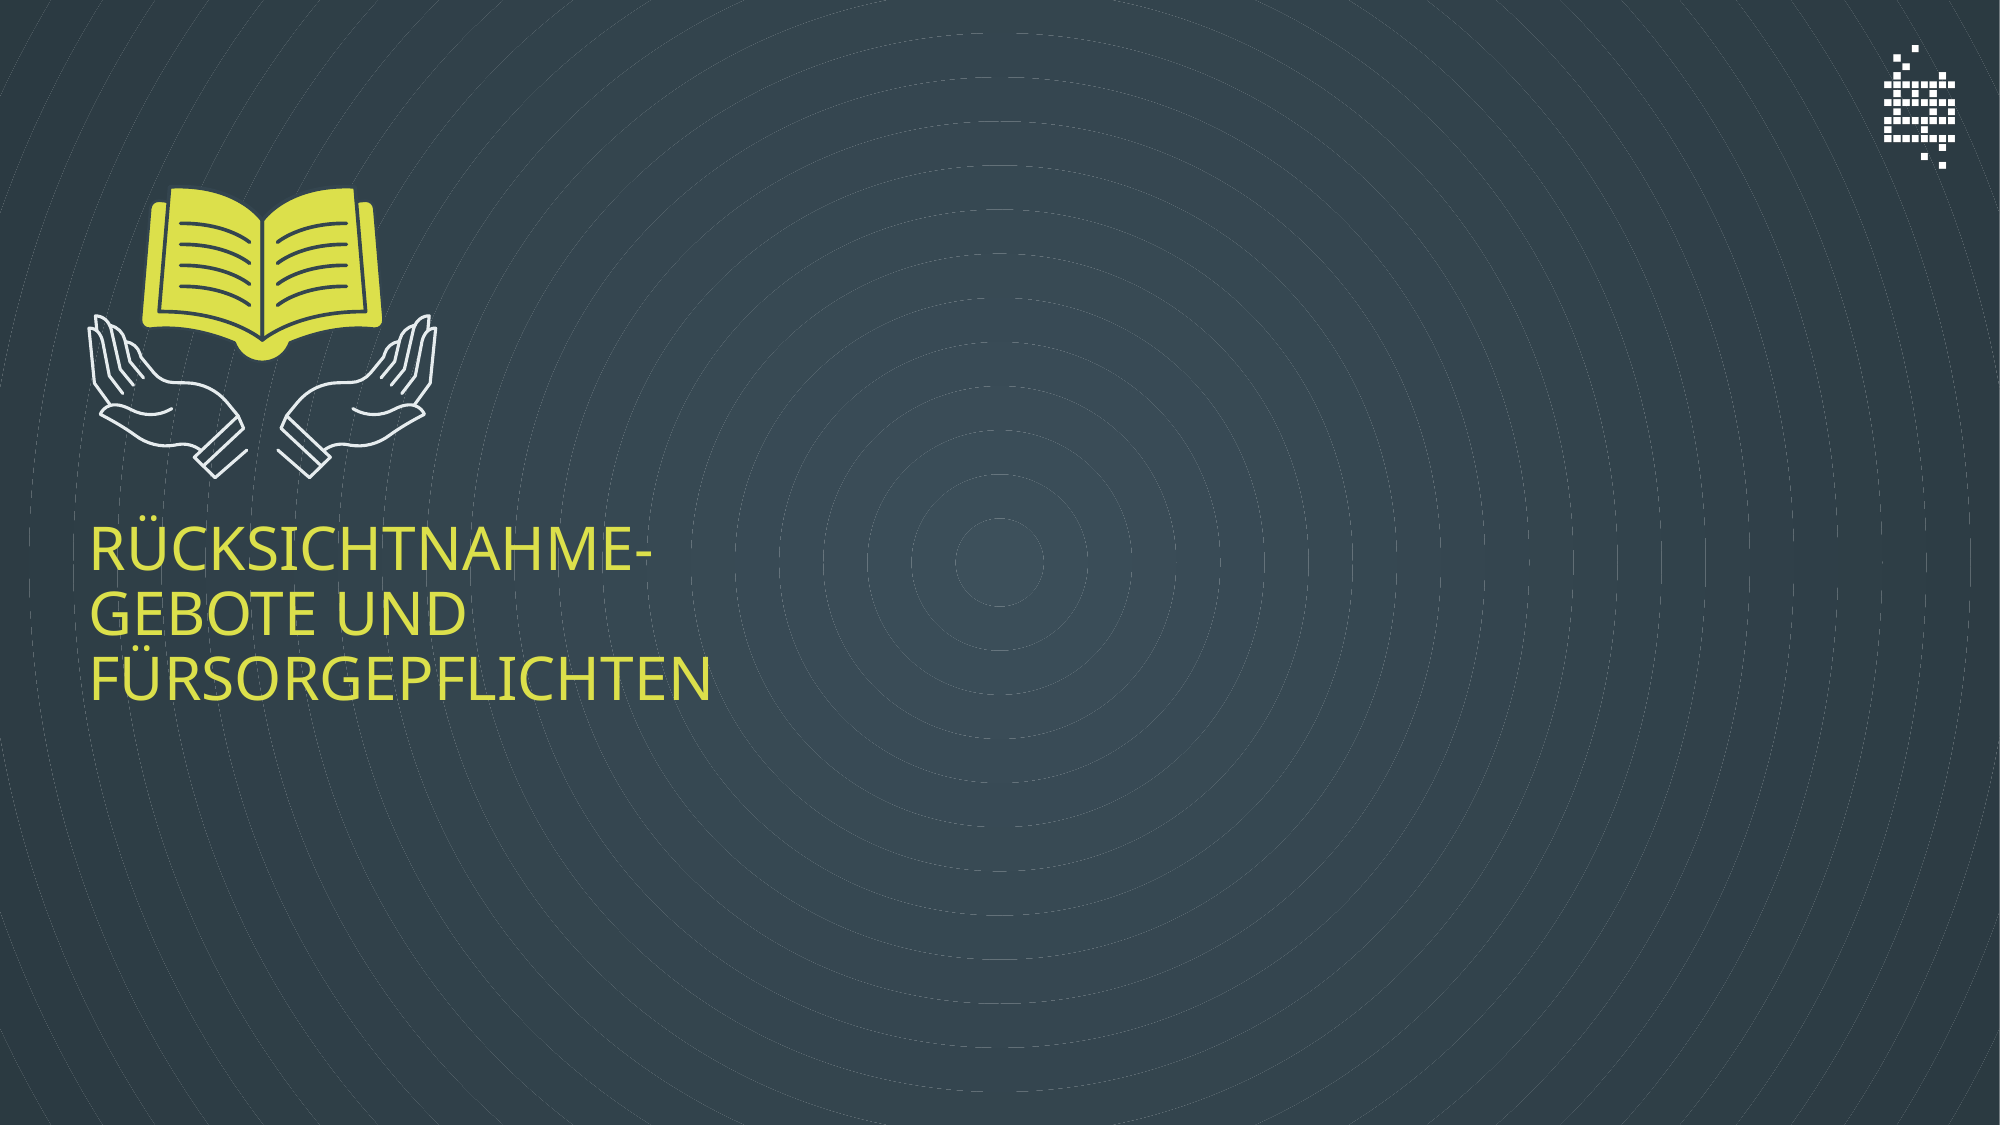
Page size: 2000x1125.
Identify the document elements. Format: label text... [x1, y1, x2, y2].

picture [1884, 45, 1955, 169]
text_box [93, 291, 432, 496]
text_box [0, 0, 2000, 1125]
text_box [140, 182, 384, 363]
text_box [180, 223, 347, 306]
text_box Rücksichtnahme- gebote und Fürsorgepflichten [88, 459, 647, 714]
